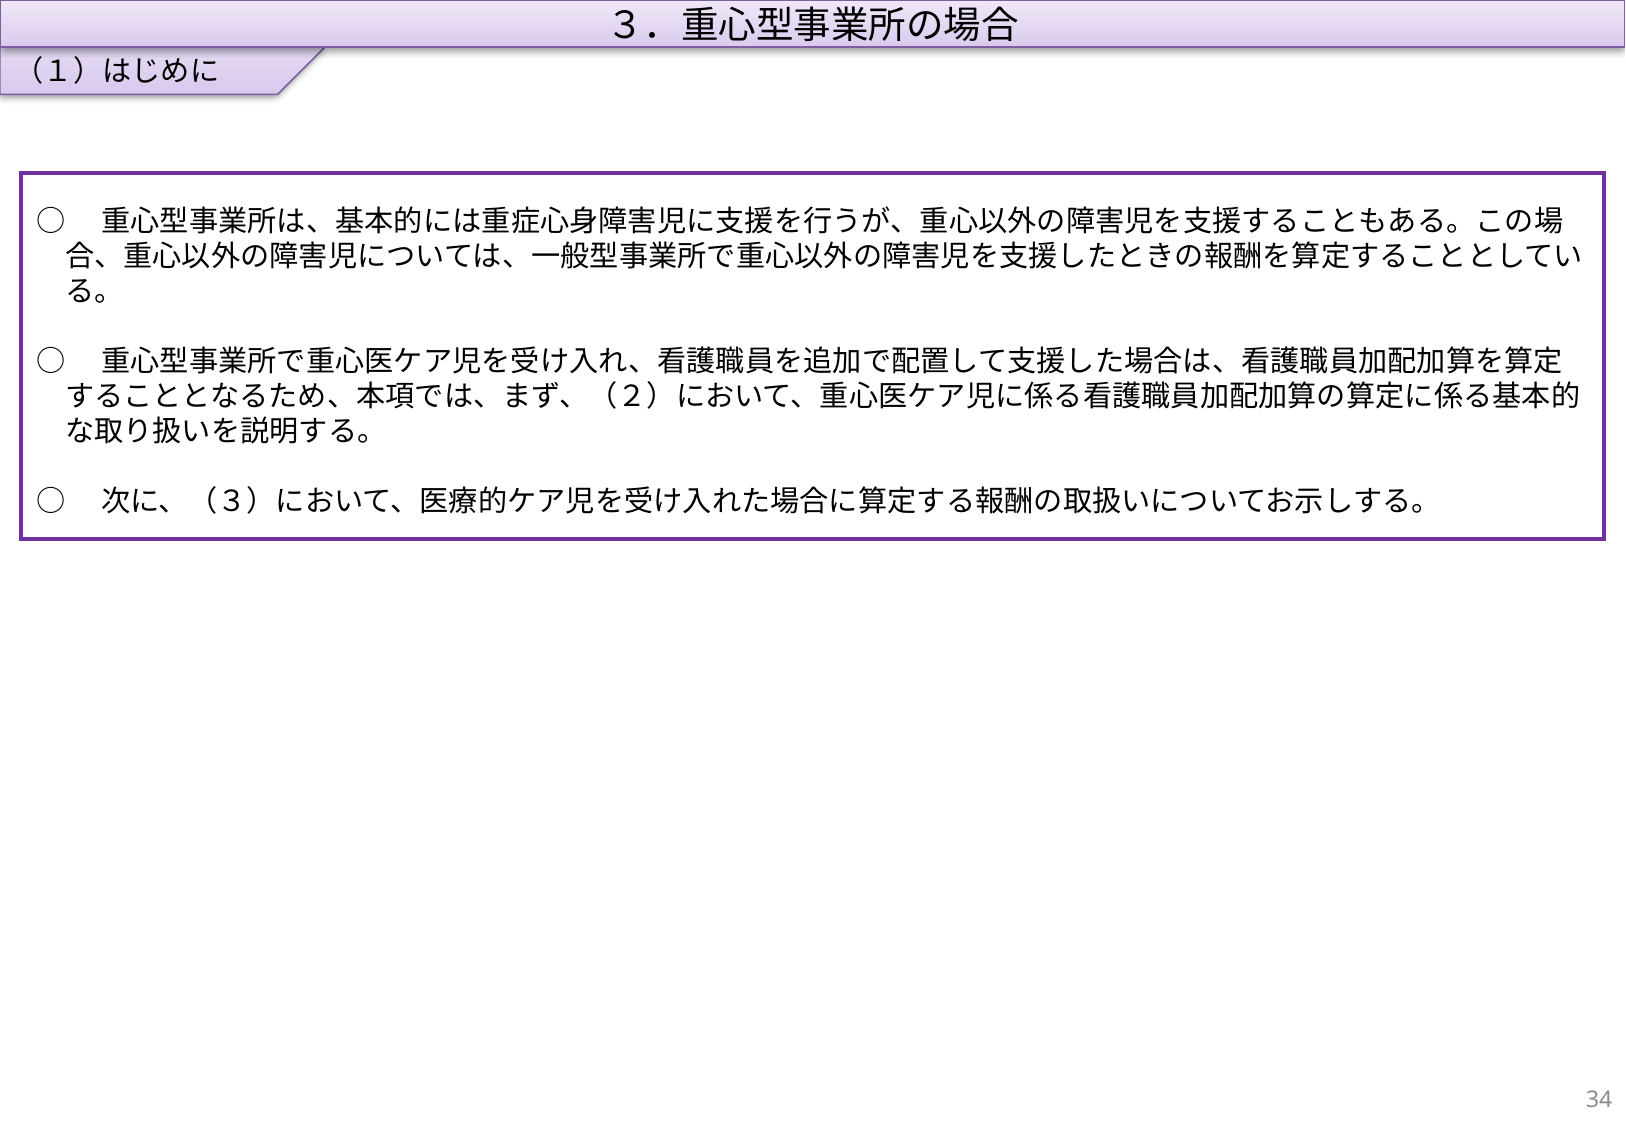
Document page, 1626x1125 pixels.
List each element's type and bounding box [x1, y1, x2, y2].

text_box [21, 172, 1604, 539]
slide_number [1248, 1070, 1625, 1125]
text_box [0, 0, 1625, 96]
